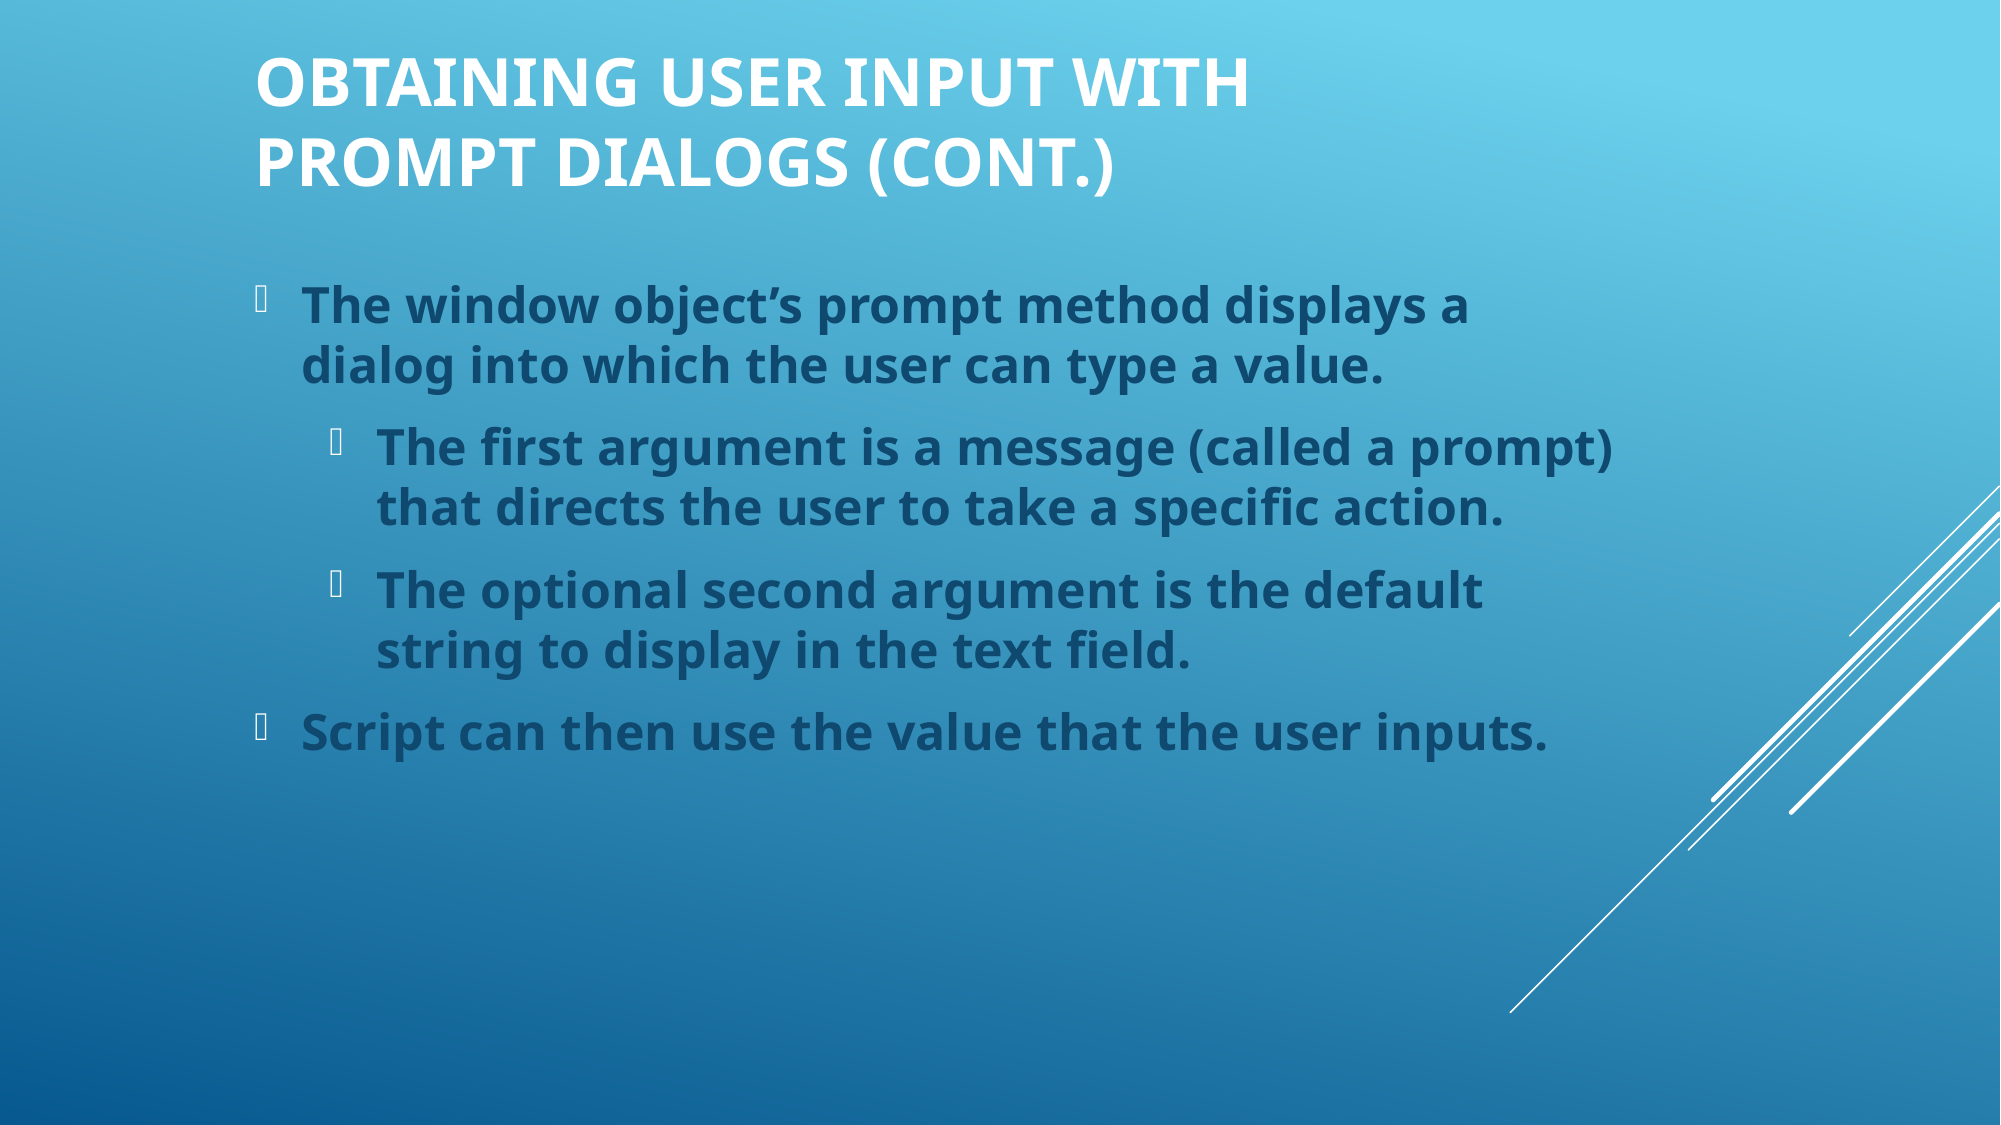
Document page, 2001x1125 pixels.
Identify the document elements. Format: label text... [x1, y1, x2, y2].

text_box The window object’s prompt method displays a dialog into which the user can type a value. The first argument is a message (called a prompt) that directs the user to take a specific action. The optional second argument is the default string to display in the text field. Script can then use the value that the user inputs. [239, 265, 1642, 865]
text_box Obtaining User Input with prompt Dialogs (Cont.) [239, 32, 1521, 220]
